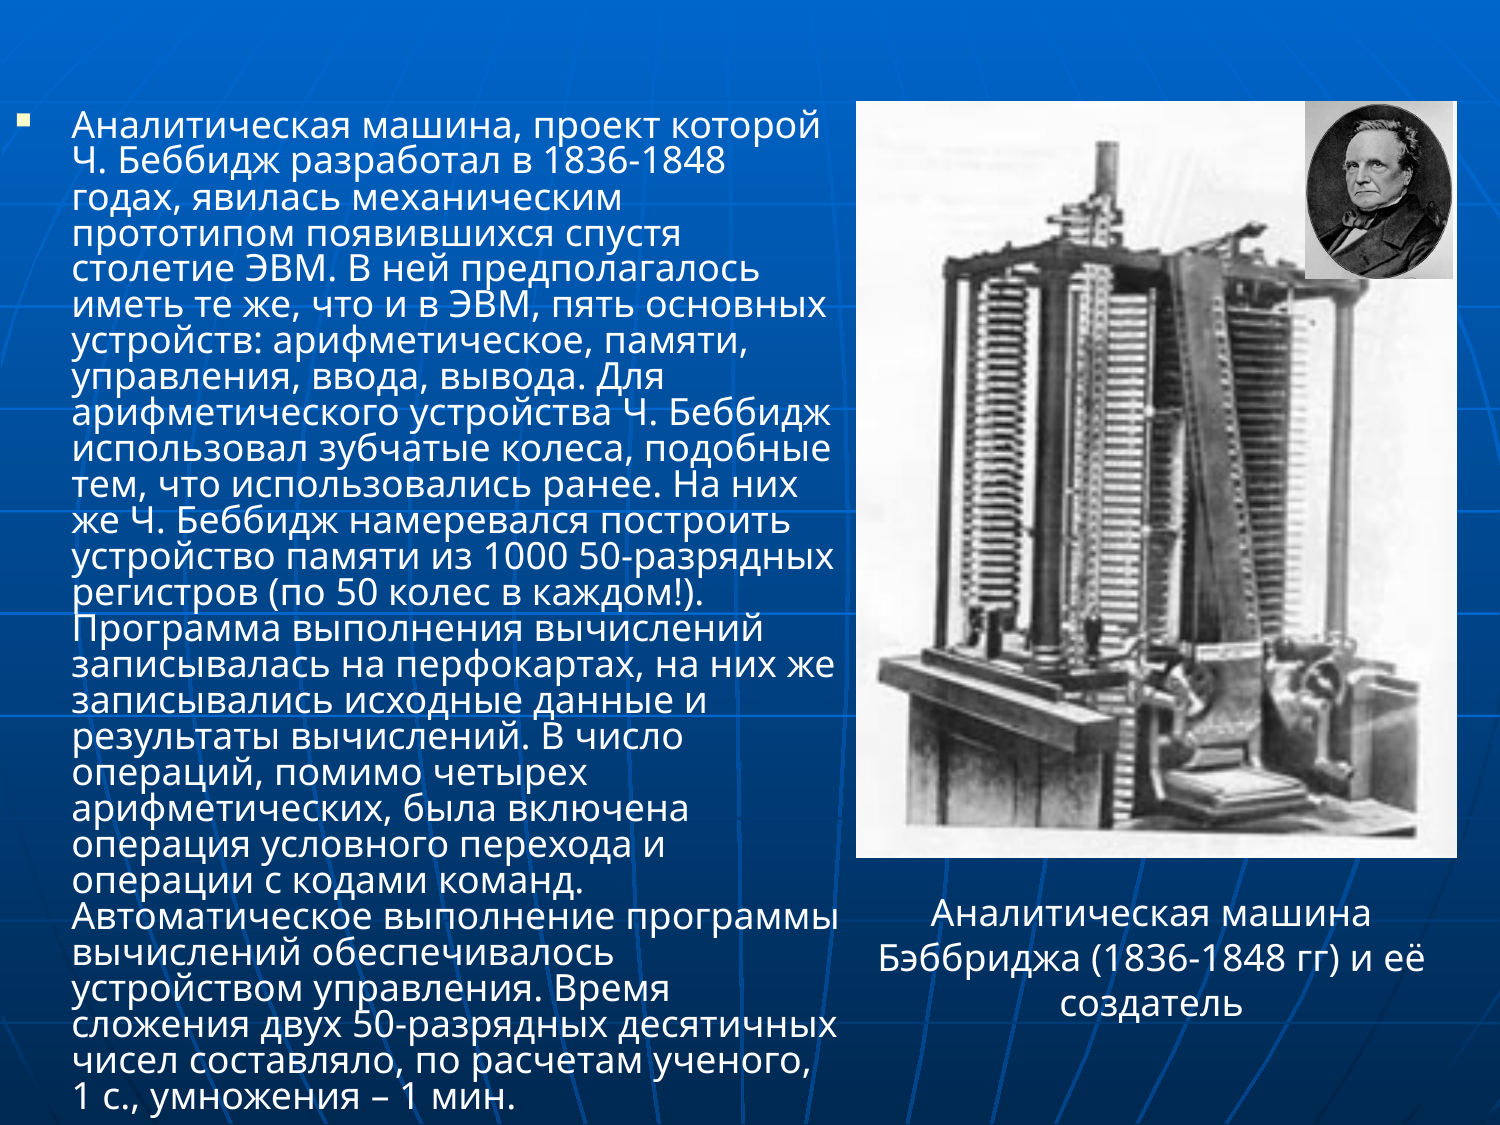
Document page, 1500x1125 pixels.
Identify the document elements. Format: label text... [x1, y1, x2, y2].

list Аналитическая машина, проект которой Ч. Беббидж разработал в 1836-1848 годах, явилась механическим прототипом появившихся спустя столетие ЭВМ. В ней предполагалось иметь те же, что и в ЭВМ, пять основных устройств: арифметическое, памяти, управления, ввода, вывода. Для арифметического устройства Ч. Беббидж использовал зубчатые колеса, подобные тем, что использовались ранее. На них же Ч. Беббидж намеревался построить устройство памяти из 1000 50-разрядных регистров (по 50 колес в каждом!). Программа выполнения вычислений записывалась на перфокартах, на них же записывались исходные данные и результаты вычислений. В число операций, помимо четырех арифметических, была включена операция условного перехода и операции с кодами команд. Автоматическое выполнение программы вычислений обеспечивалось устройством управления. Время сложения двух 50-разрядных десятичных чисел составляло, по расчетам ученого, 1 с., умножения – 1 мин. [0, 101, 857, 1125]
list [855, 101, 1457, 858]
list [1304, 101, 1453, 280]
text_box Аналитическая машина Бэббриджа (1836-1848 гг) и её создатель [844, 881, 1459, 1032]
